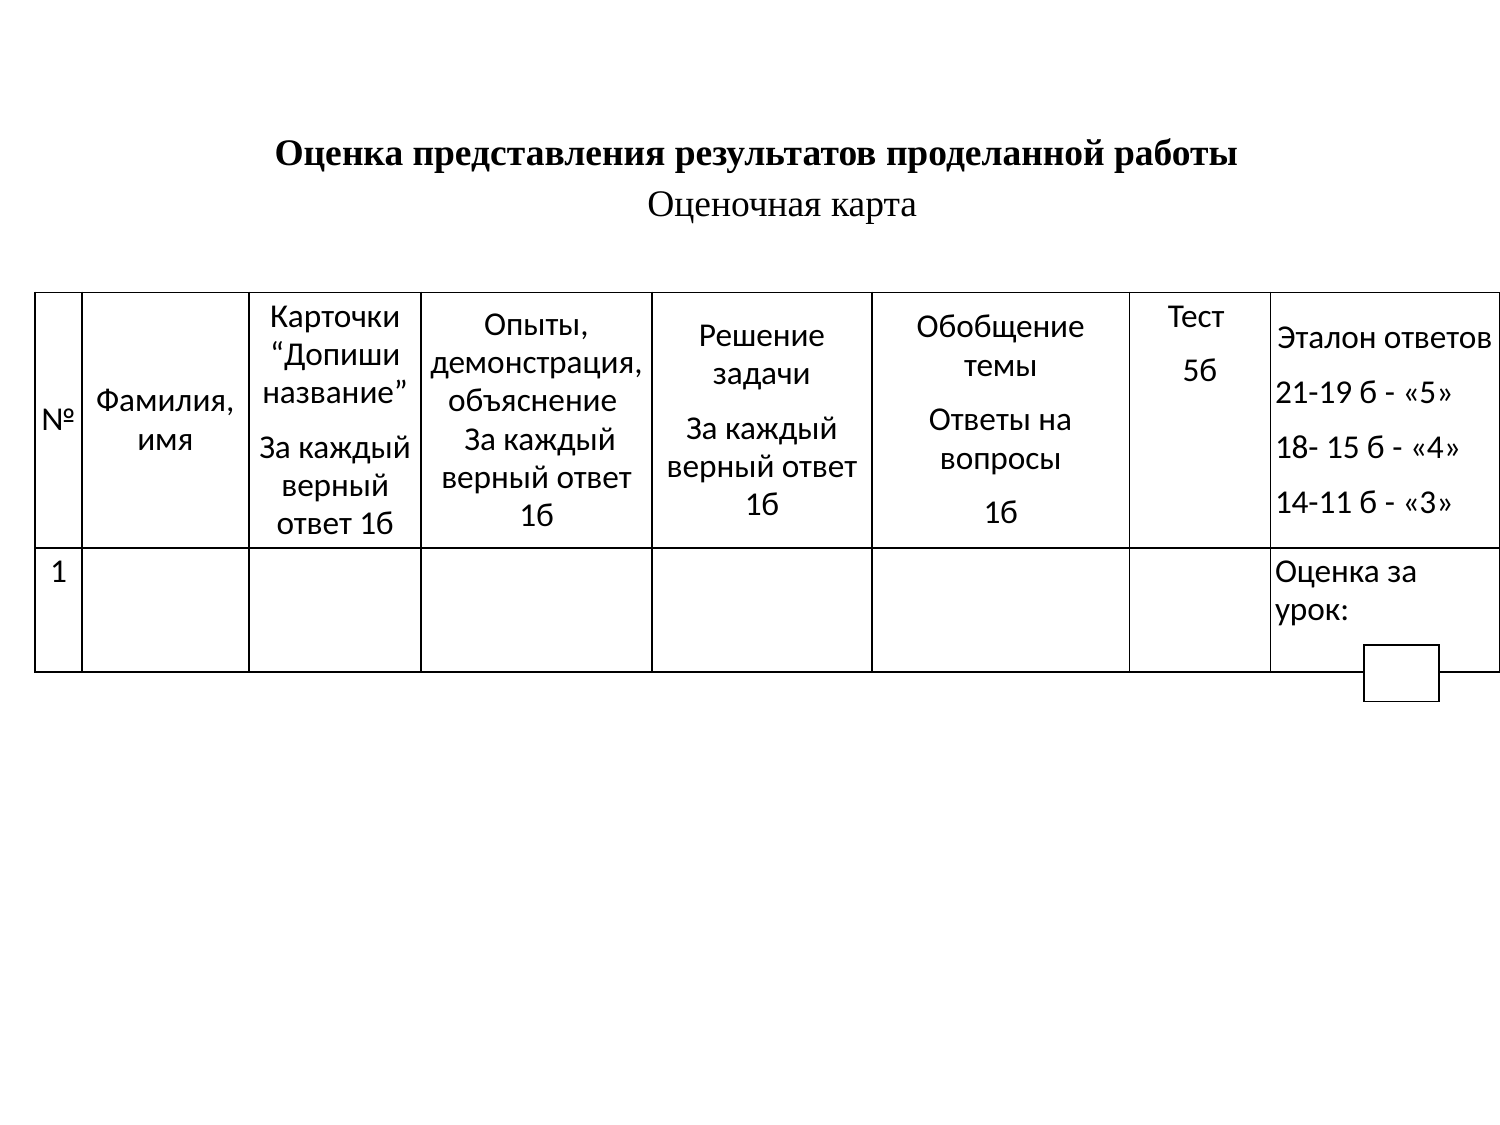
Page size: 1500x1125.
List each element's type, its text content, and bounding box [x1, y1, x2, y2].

table_cell Оценка за урок: [1271, 549, 1499, 671]
table_cell [83, 549, 248, 671]
table_header Обобщение темы Ответы на вопросы 1б [873, 293, 1129, 547]
table_cell 1 [36, 549, 81, 671]
table_header Эталон ответов 21-19 б - «5» 18- 15 б - «4» 14-11 б - «3» [1271, 293, 1499, 547]
table_header Решение задачи За каждый верный ответ 1б [653, 293, 871, 547]
table_cell [250, 549, 420, 671]
table_header Опыты, демонстрация, объяснение За каждый верный ответ 1б [422, 293, 651, 547]
table_header Карточки “Допиши название” За каждый верный ответ 1б [250, 293, 420, 547]
table_header № [36, 293, 81, 547]
table_cell [653, 549, 871, 671]
table_cell [422, 549, 651, 671]
table_header Фамилия, имя [83, 293, 248, 547]
text_box Оценка представления результатов проделанной работы Оценочная карта [171, 113, 1306, 232]
text_box [1364, 645, 1440, 702]
table_cell [873, 549, 1129, 671]
table_header Тест 5б [1130, 293, 1270, 547]
table_cell [1130, 549, 1270, 671]
